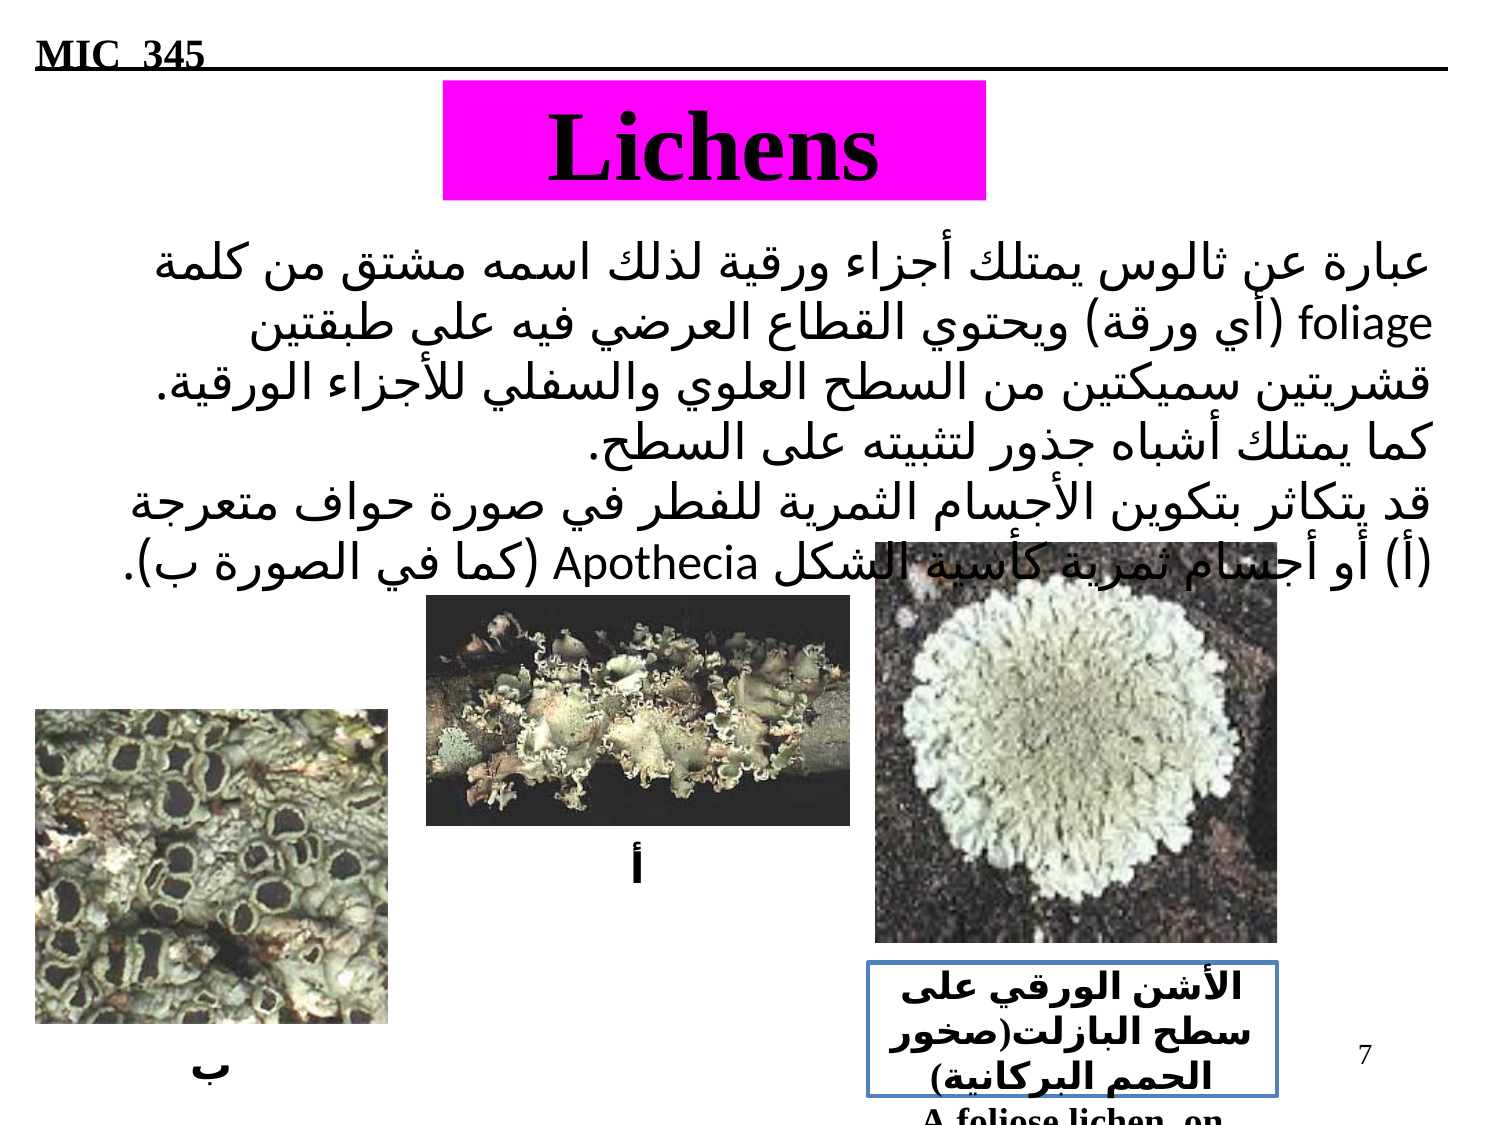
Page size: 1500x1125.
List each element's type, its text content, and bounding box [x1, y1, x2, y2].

text_box Lichens [442, 80, 987, 201]
text_box ب [167, 1034, 256, 1096]
text_box [875, 597, 1278, 943]
title MIC 345 [33, 27, 1467, 215]
picture [35, 709, 388, 1025]
text_box الأشن الورقي على سطح البازلت(صخور الحمم البركانية) A foliose lichen, on basalt [866, 960, 1279, 1098]
text_box عبارة عن ثالوس يمتلك أجزاء ورقية لذلك اسمه مشتق من كلمة foliage (أي ورقة) ويحتوي القطاع العرضي فيه على طبقتين قشريتين سميكتين من السطح العلوي والسفلي للأجزاء الورقية. كما يمتلك أشباه جذور لتثبيته على السطح. قد يتكاثر بتكوين الأجسام الثمرية للفطر في صورة حواف متعرجة (أ) أو أجسام ثمرية كأسية الشكل Apothecia (كما في الصورة ب). [74, 222, 1449, 597]
picture [425, 595, 851, 826]
text_box أ [594, 835, 682, 899]
text_box 7 [1355, 1035, 1375, 1071]
